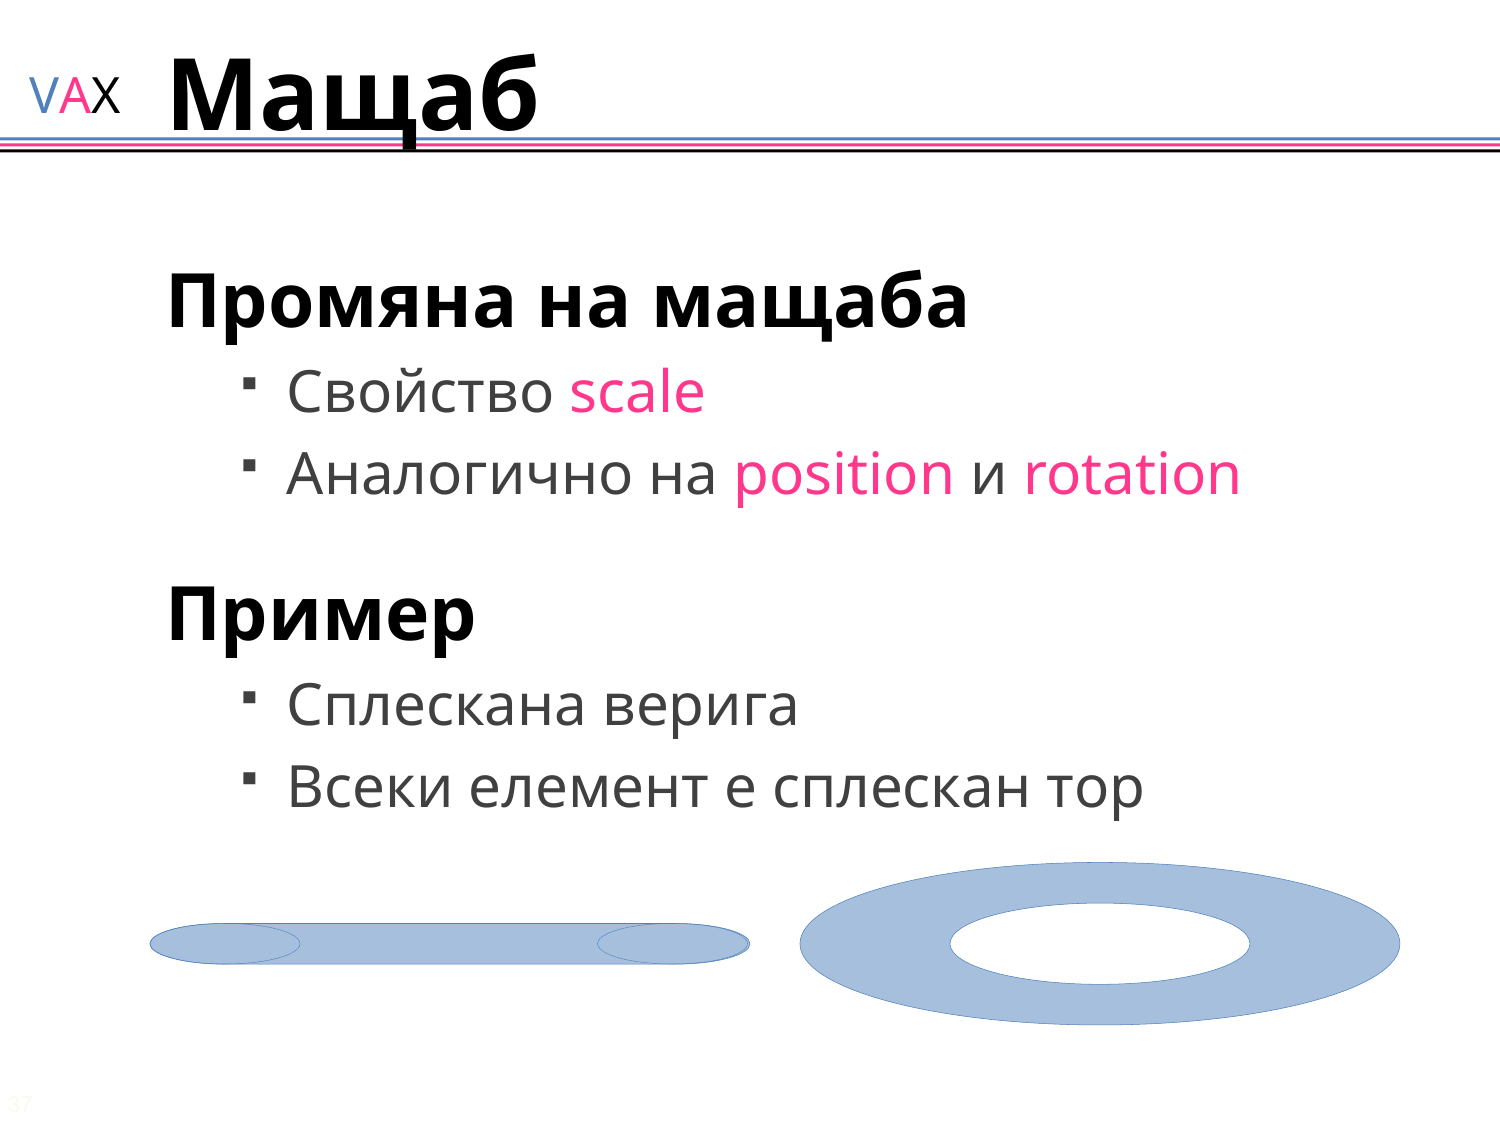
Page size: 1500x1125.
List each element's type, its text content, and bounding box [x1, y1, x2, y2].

title Мащаб [0, 37, 1500, 144]
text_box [149, 862, 1401, 1026]
list Промяна на мащаба Свойство scale Аналогично на position и rotation Пример Сплескана верига Всеки елемент е сплескан тор [150, 200, 1488, 1113]
